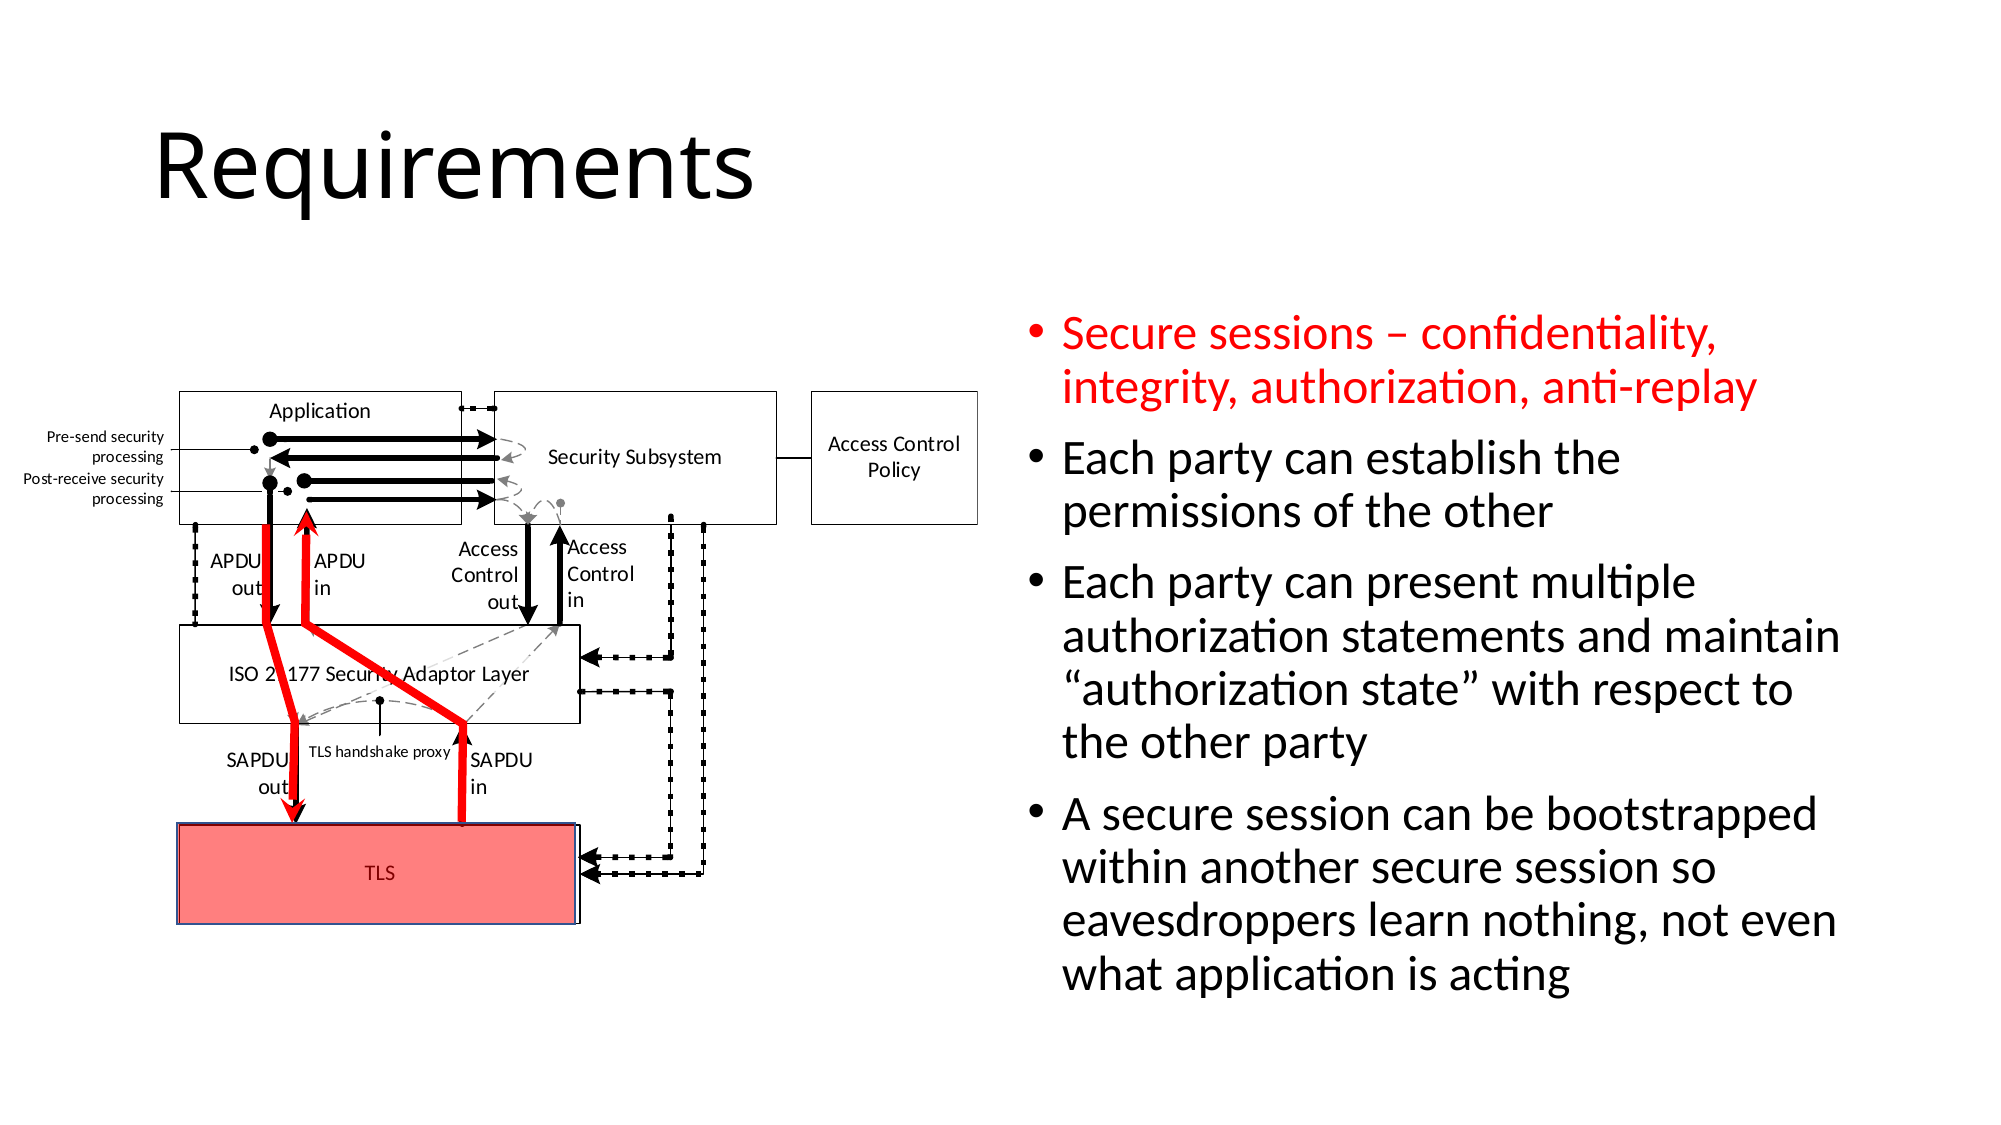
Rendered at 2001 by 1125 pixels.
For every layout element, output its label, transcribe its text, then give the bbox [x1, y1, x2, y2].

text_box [2, 388, 978, 925]
title Requirements [137, 59, 1863, 278]
list Secure sessions – confidentiality, integrity, authorization, anti-replay Each party can establish the permissions of the other Each party can present multiple authorization statements and maintain “authorization state” with respect to the other party A secure session can be bootstrapped within another secure session so eavesdroppers learn nothing, not even what application is acting [1012, 299, 1863, 1014]
